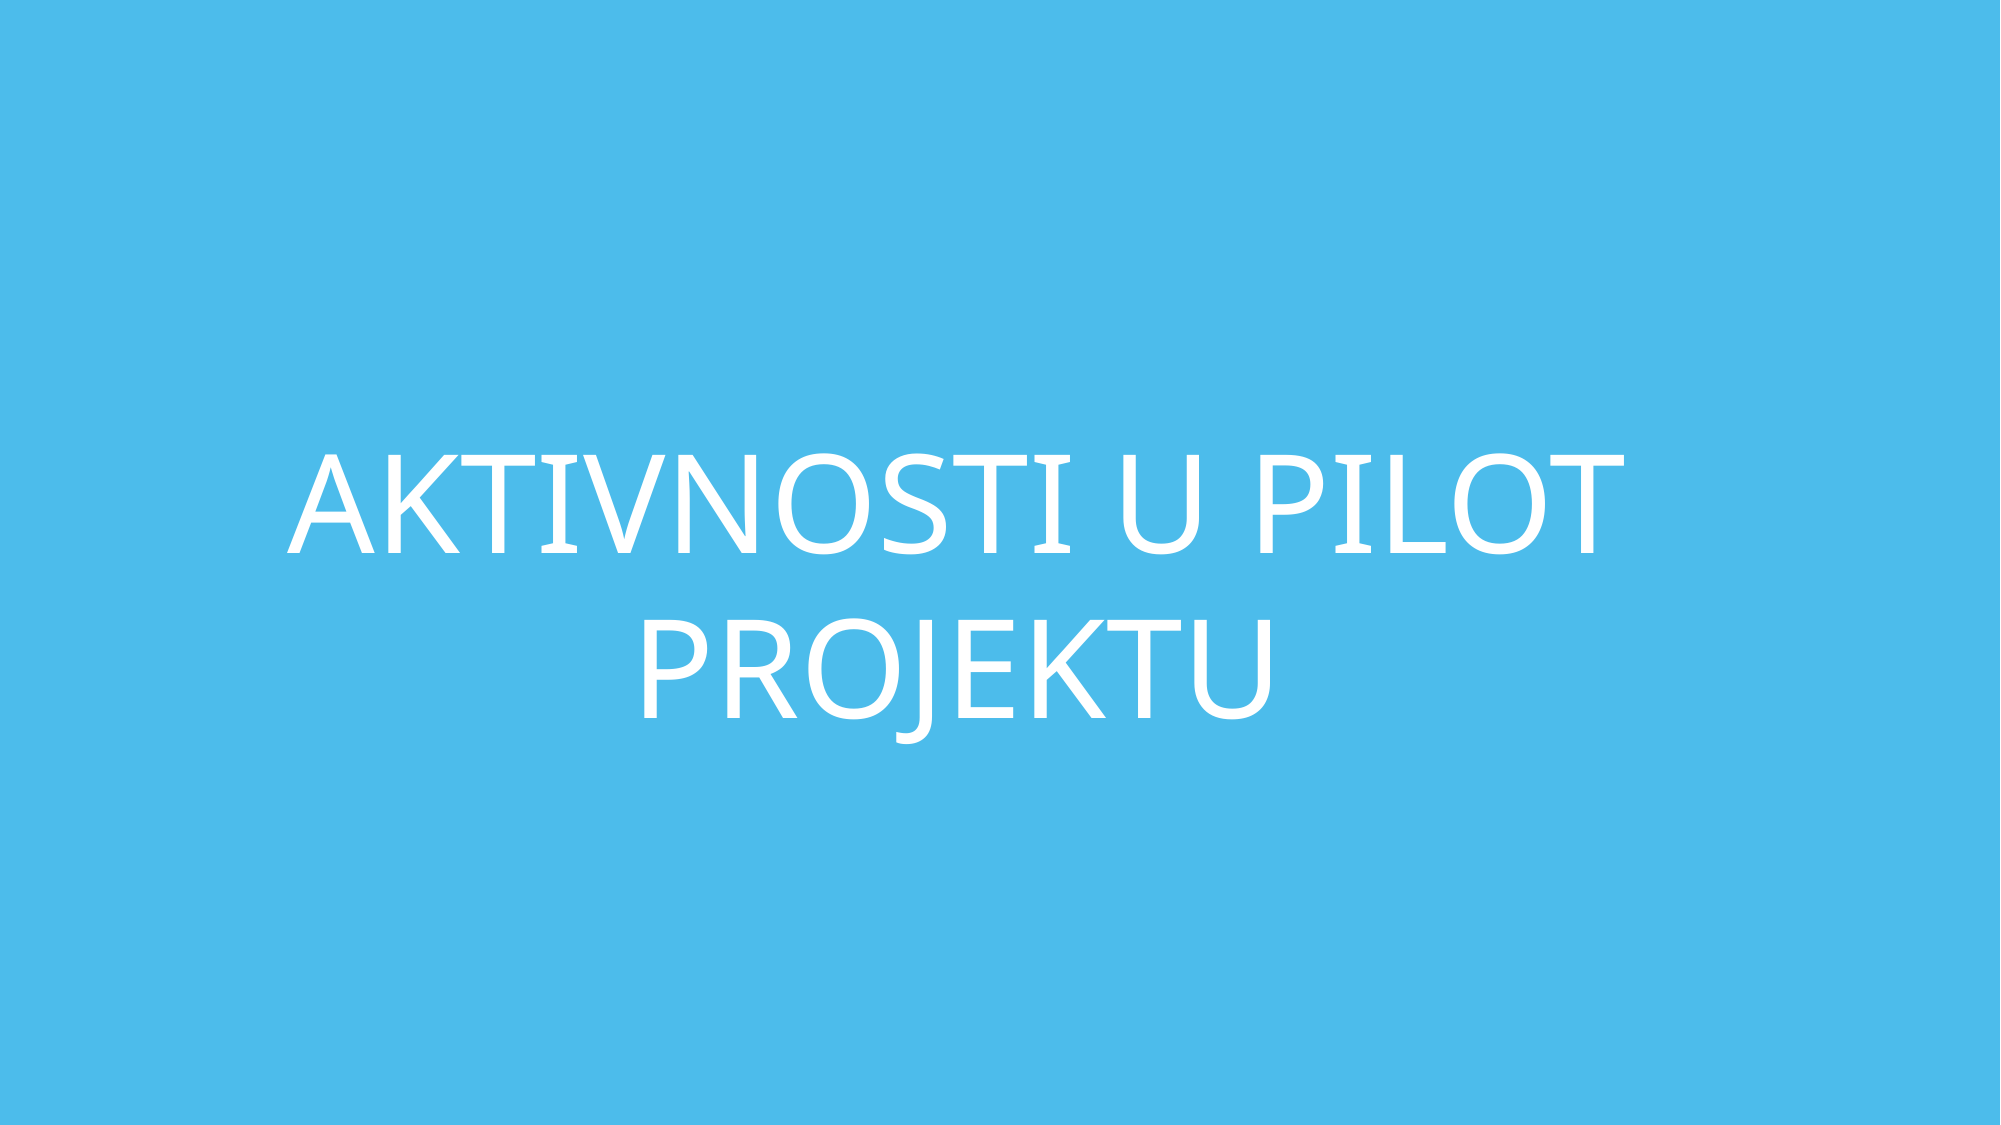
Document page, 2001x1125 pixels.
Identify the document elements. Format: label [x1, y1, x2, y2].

text_box [0, 0, 2000, 1125]
